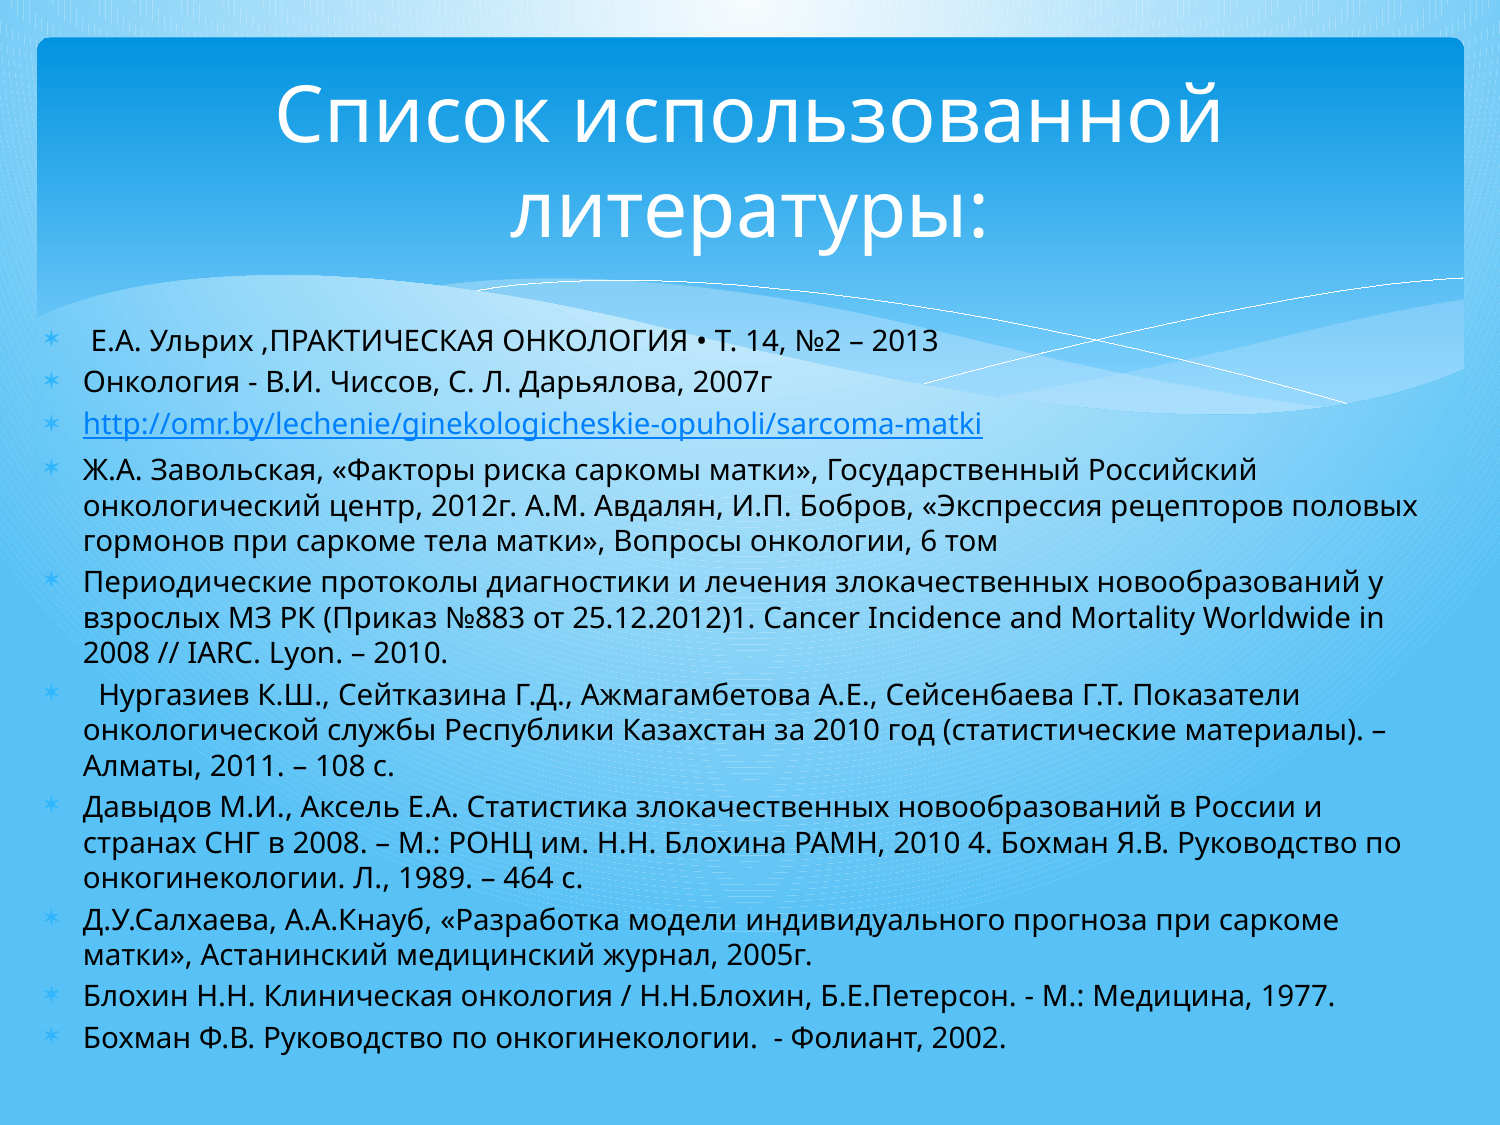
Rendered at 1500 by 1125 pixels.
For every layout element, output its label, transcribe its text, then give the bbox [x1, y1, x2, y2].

list Е.А. Ульрих ,ПРАКТИЧЕСКАЯ ОНКОЛОГИЯ • Т. 14, №2 – 2013 Онкология - В.И. Чиссов, С. Л. Дарьялова, 2007г http://omr.by/lechenie/ginekologicheskie-opuholi/sarcoma-matki Ж.А. Завольская, «Факторы риска саркомы матки», Государственный Российский онкологический центр, 2012г. А.М. Авдалян, И.П. Бобров, «Экспрессия рецепторов половых гормонов при саркоме тела матки», Вопросы онкологии, 6 том Периодические протоколы диагностики и лечения злокачественных новообразований у взрослых МЗ РК (Приказ №883 от 25.12.2012)1. Cancer Incidence and Mortality Worldwide in 2008 // IARC. Lyon. – 2010. Нургазиев К.Ш., Сейтказина Г.Д., Ажмагамбетова А.Е., Сейсенбаева Г.Т. Показатели онкологической службы Республики Казахстан за 2010 год (статистические материалы). – Алматы, 2011. – 108 с. Давыдов М.И., Аксель Е.А. Статистика злокачественных новообразований в России и странах СНГ в 2008. – М.: РОНЦ им. Н.Н. Блохина РАМН, 2010 4. Бохман Я.В. Руководство по онкогинекологии. Л., 1989. – 464 с. Д.У.Салхаева, А.А.Кнауб, «Разработка модели индивидуального прогноза при саркоме матки», Астанинский медицинский журнал, 2005г. Блохин Н.Н. Клиническая онкология / Н.Н.Блохин, Б.Е.Петерсон. - М.: Медицина, 1977. Бохман Ф.В. Руководство по онкогинекологии. - Фолиант, 2002. [29, 314, 1459, 1071]
title Список использованной литературы: [75, 55, 1425, 261]
